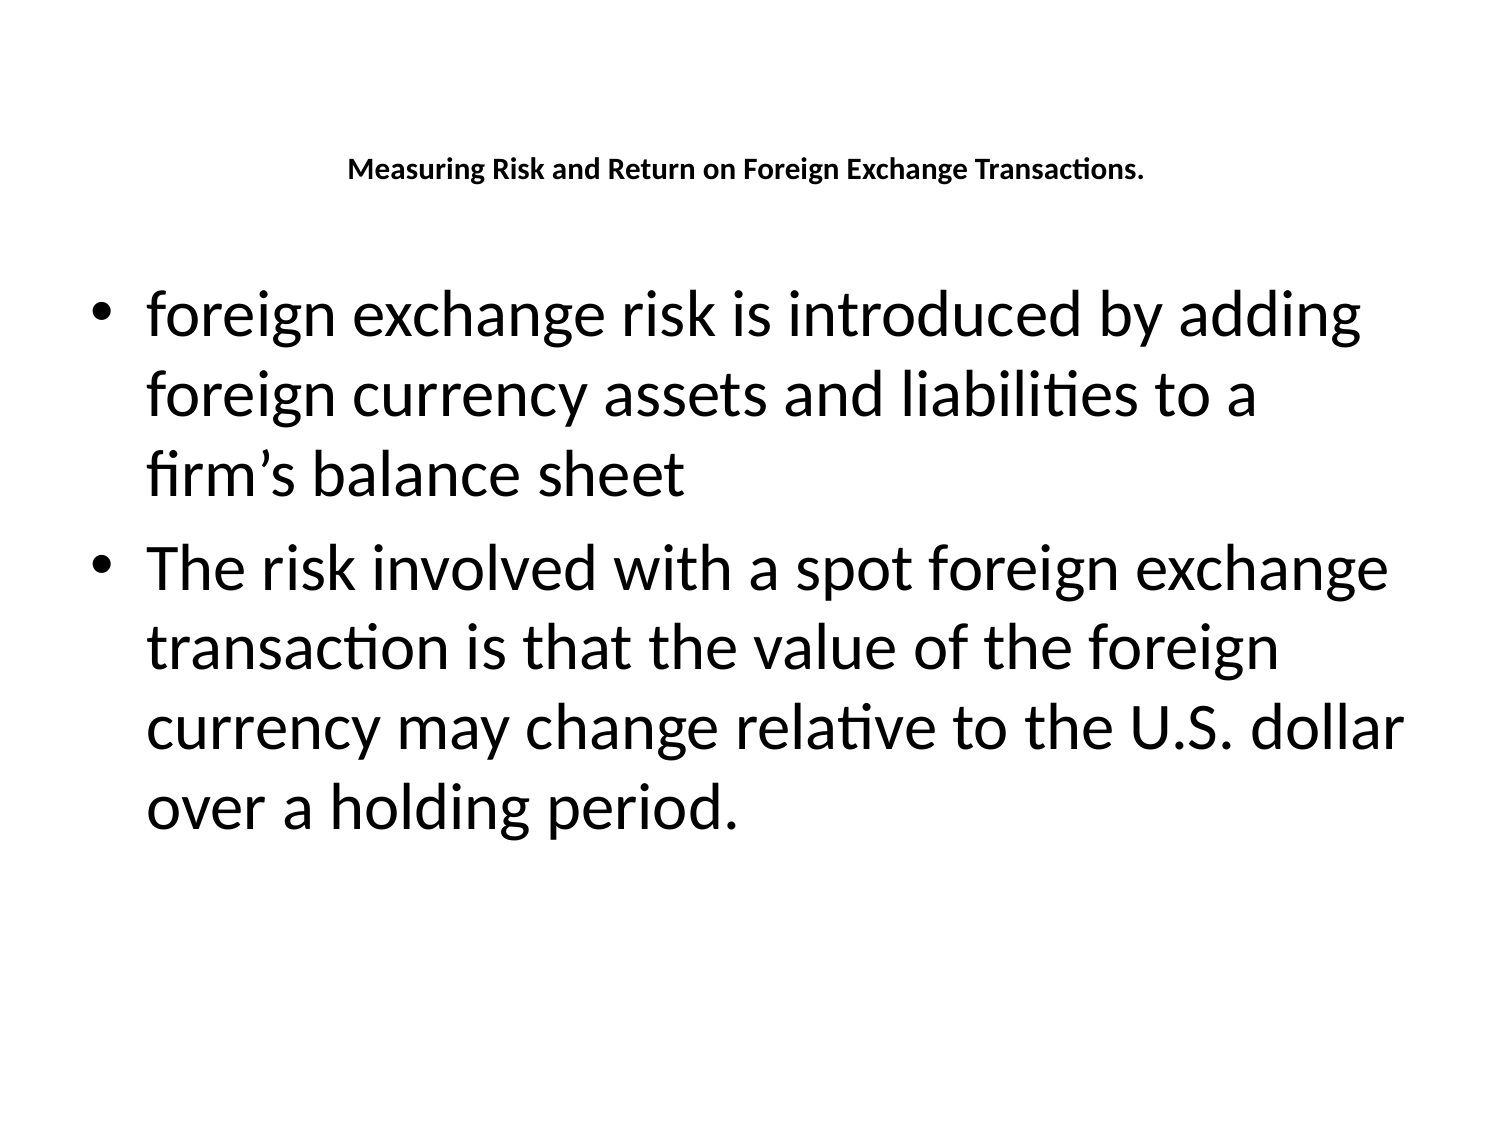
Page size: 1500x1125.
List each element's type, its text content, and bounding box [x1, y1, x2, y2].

list foreign exchange risk is introduced by adding foreign currency assets and liabilities to a firm’s balance sheet The risk involved with a spot foreign exchange transaction is that the value of the foreign currency may change relative to the U.S. dollar over a holding period. [75, 262, 1425, 1005]
title Measuring Risk and Return on Foreign Exchange Transactions. [75, 102, 1425, 233]
